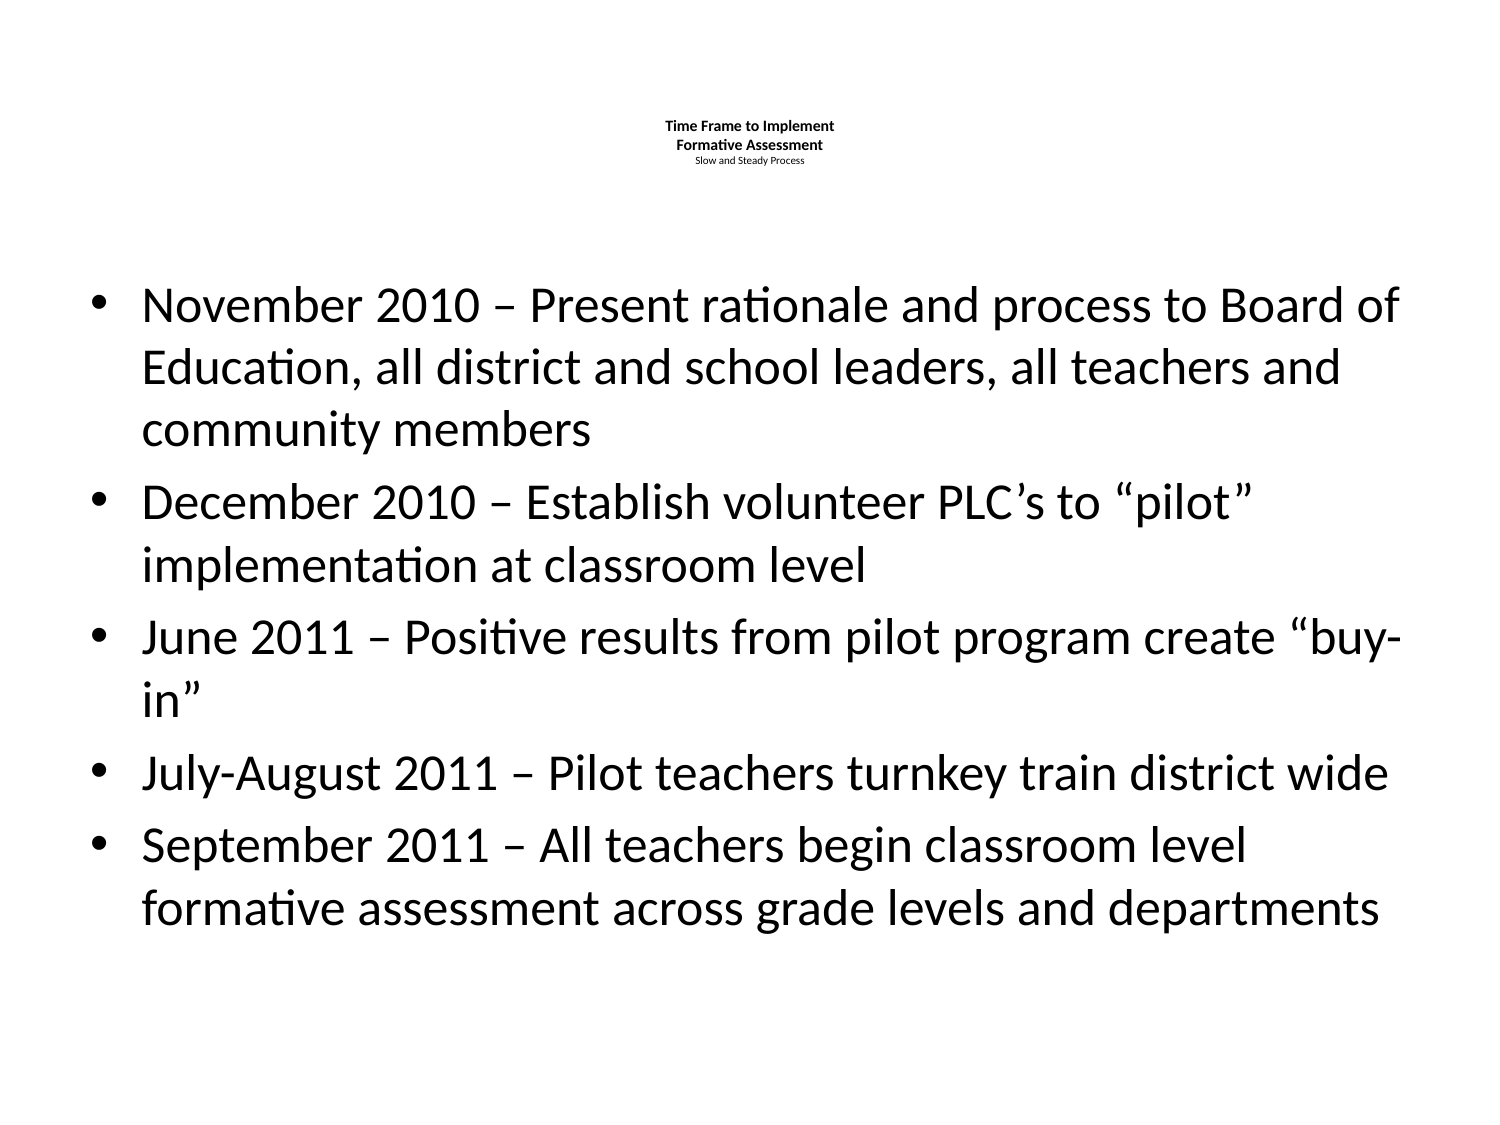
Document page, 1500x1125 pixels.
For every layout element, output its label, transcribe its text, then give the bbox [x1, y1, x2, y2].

list November 2010 – Present rationale and process to Board of Education, all district and school leaders, all teachers and community members December 2010 – Establish volunteer PLC’s to “pilot” implementation at classroom level June 2011 – Positive results from pilot program create “buy-in” July-August 2011 – Pilot teachers turnkey train district wide September 2011 – All teachers begin classroom level formative assessment across grade levels and departments [75, 262, 1425, 1005]
title Time Frame to Implement Formative Assessment Slow and Steady Process [75, 45, 1425, 238]
